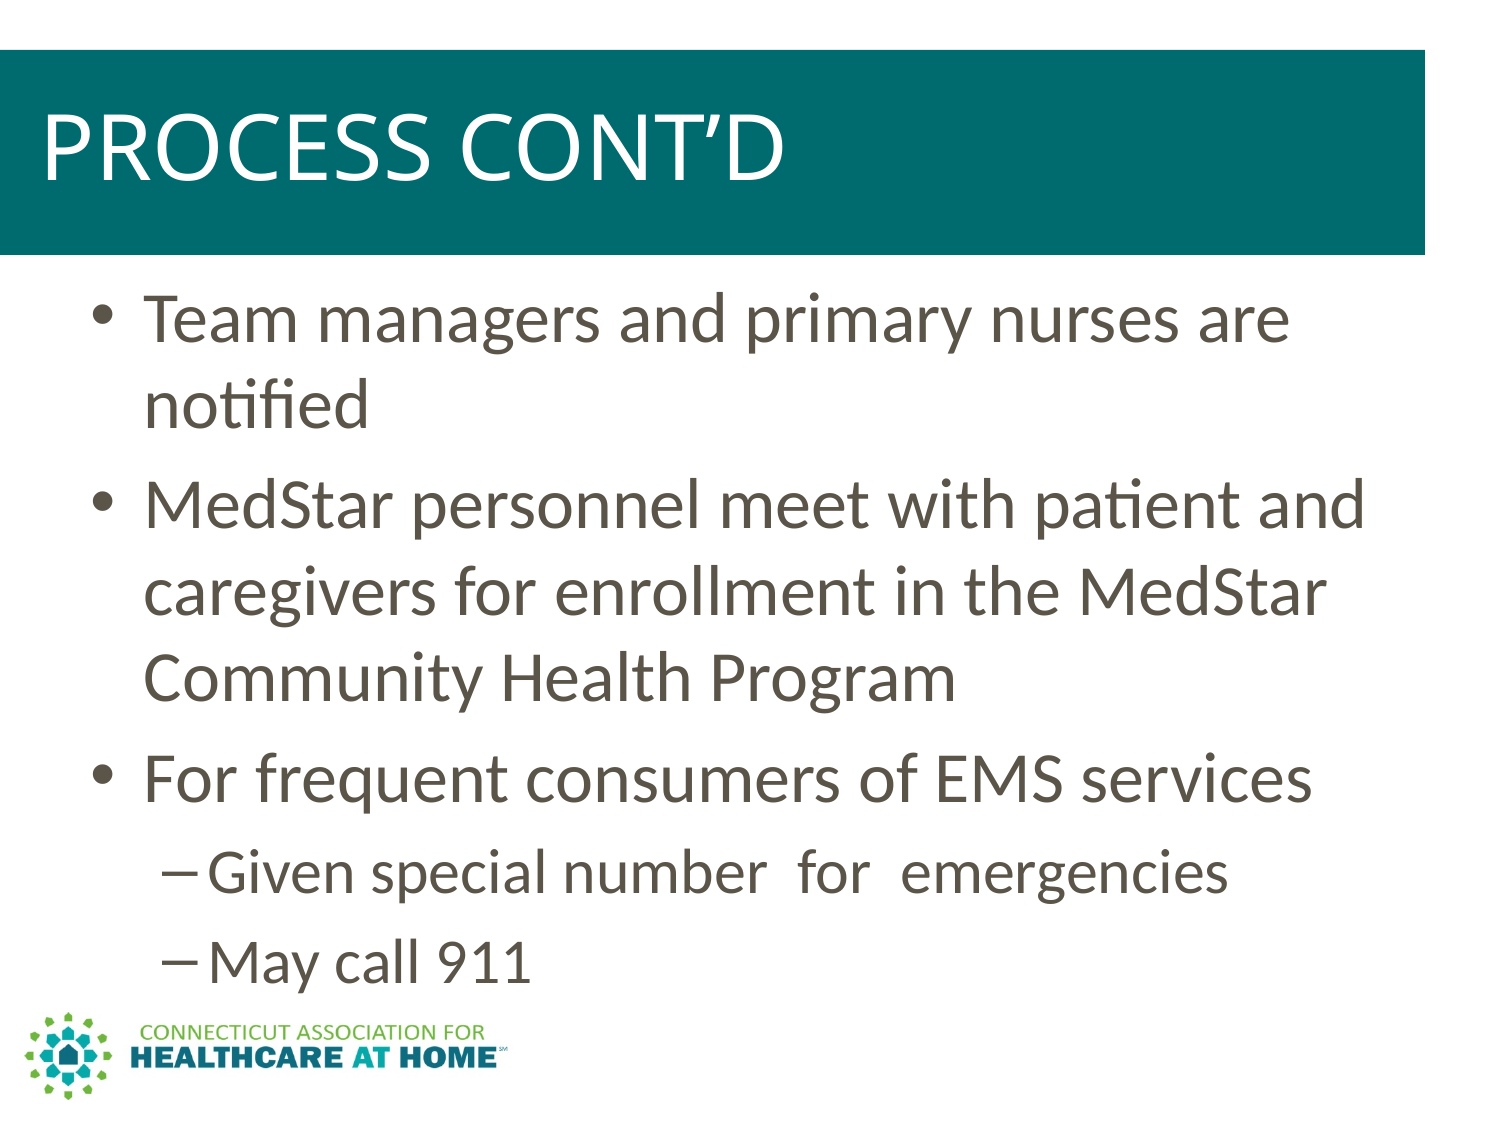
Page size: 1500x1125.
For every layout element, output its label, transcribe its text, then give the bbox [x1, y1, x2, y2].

picture [24, 1012, 520, 1101]
text_box [0, 48, 1427, 257]
title Process cont’d [24, 50, 1375, 238]
list Team managers and primary nurses are notified MedStar personnel meet with patient and caregivers for enrollment in the MedStar Community Health Program For frequent consumers of EMS services Given special number for emergencies May call 911 [75, 262, 1425, 1005]
